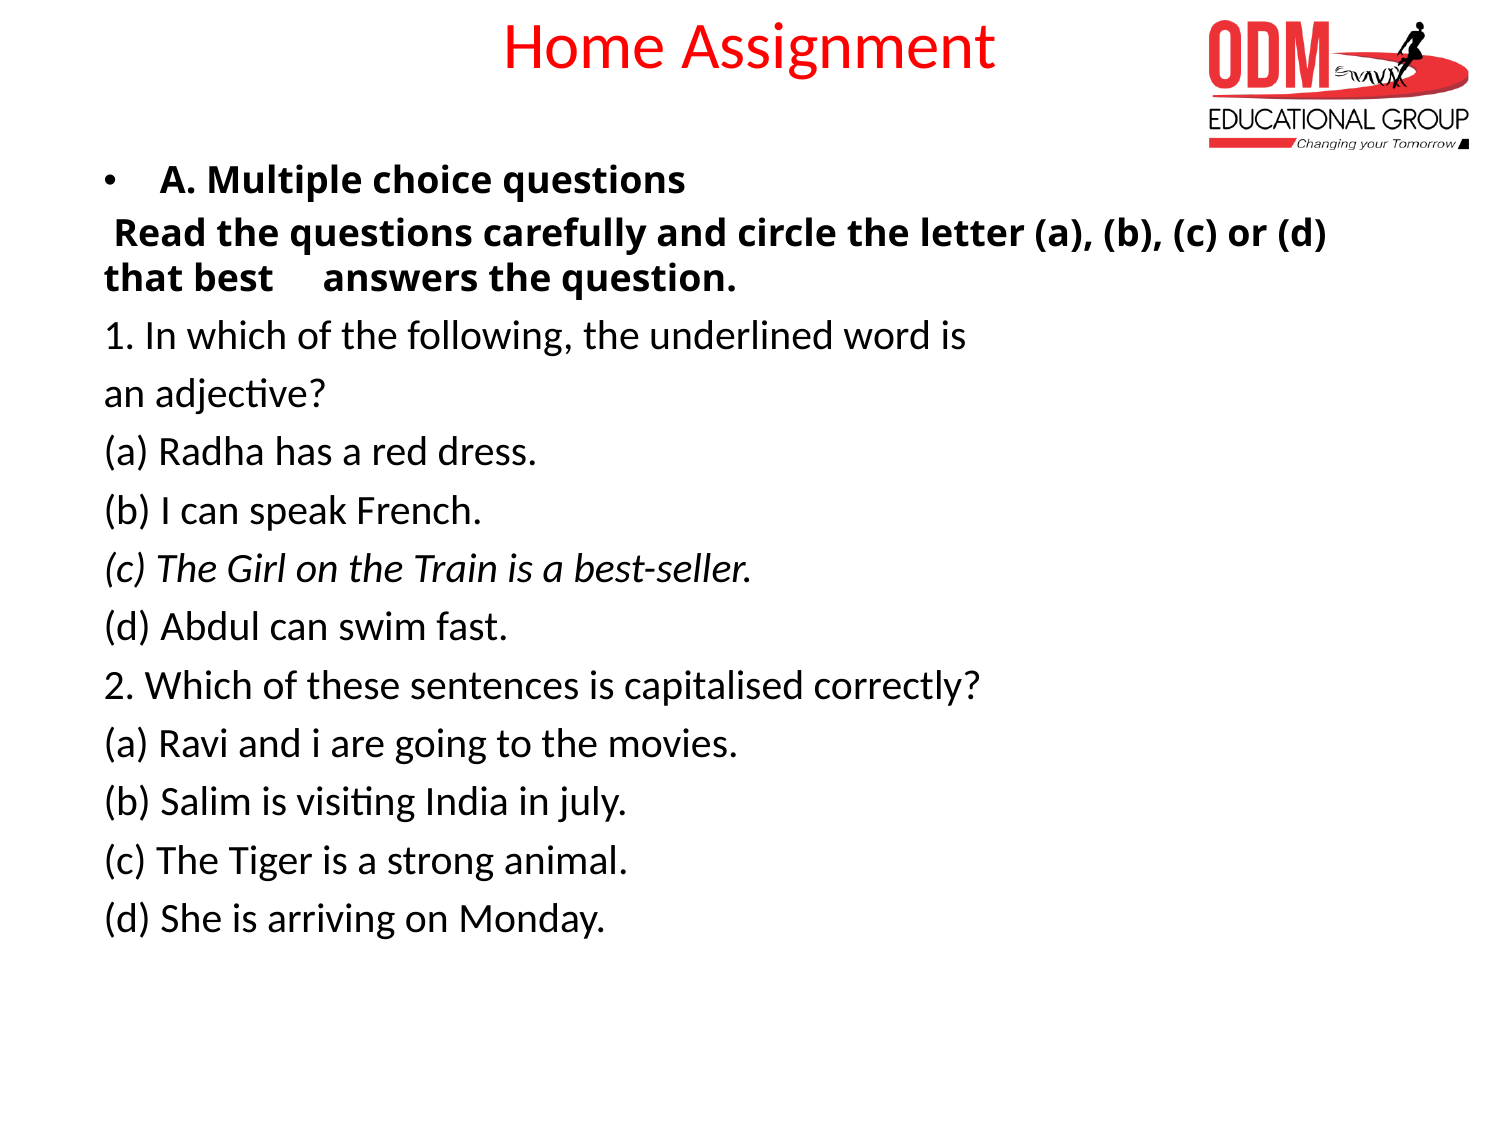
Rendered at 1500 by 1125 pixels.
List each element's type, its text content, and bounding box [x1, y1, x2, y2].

picture [1209, 20, 1469, 150]
title Home Assignment [75, 0, 1425, 136]
list A. Multiple choice questions Read the questions carefully and circle the letter (a), (b), (c) or (d) that best answers the question. 1. In which of the following, the underlined word is an adjective? (a) Radha has a red dress. (b) I can speak French. (c) The Girl on the Train is a best-seller. (d) Abdul can swim fast. 2. Which of these sentences is capitalised correctly? (a) Ravi and i are going to the movies. (b) Salim is visiting India in july. (c) The Tiger is a strong animal. (d) She is arriving on Monday. [88, 149, 1357, 976]
